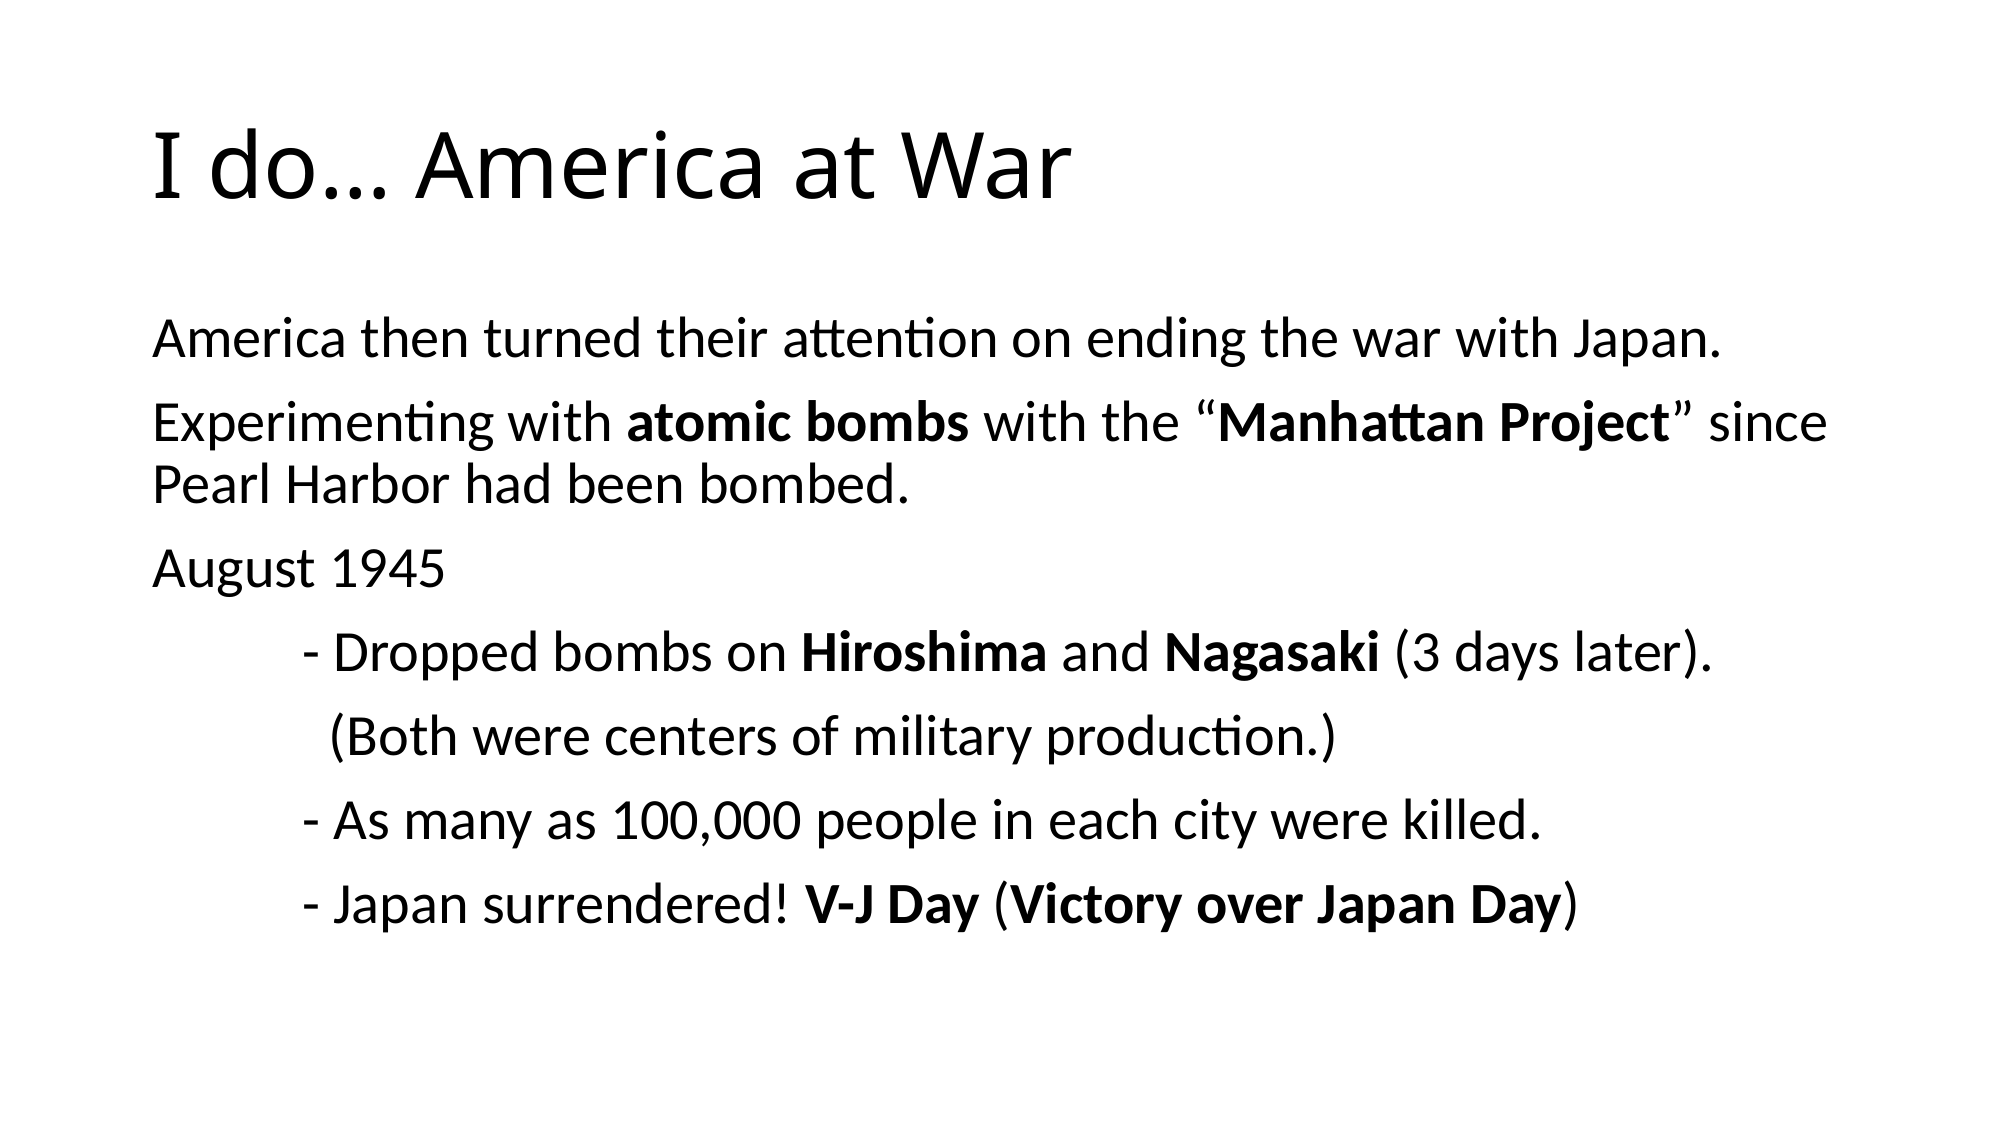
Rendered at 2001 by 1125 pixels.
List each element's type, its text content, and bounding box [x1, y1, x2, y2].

list America then turned their attention on ending the war with Japan. Experimenting with atomic bombs with the “Manhattan Project” since Pearl Harbor had been bombed. August 1945 - Dropped bombs on Hiroshima and Nagasaki (3 days later). (Both were centers of military production.) - As many as 100,000 people in each city were killed. - Japan surrendered! V-J Day (Victory over Japan Day) [137, 299, 1863, 1014]
title I do… America at War [137, 59, 1863, 278]
